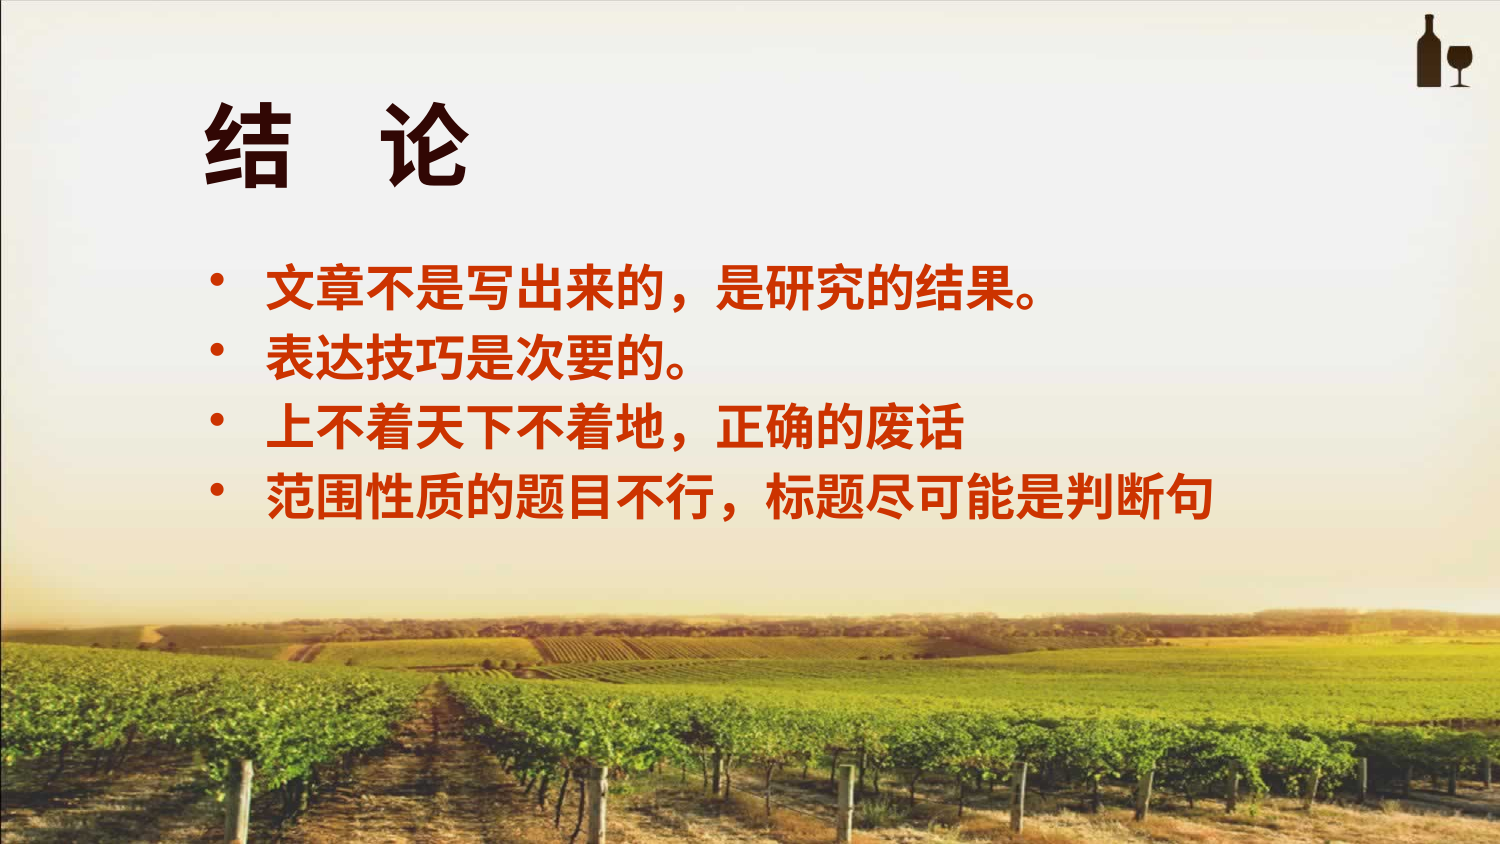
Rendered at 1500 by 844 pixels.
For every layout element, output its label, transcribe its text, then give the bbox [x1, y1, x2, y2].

list 文章不是写出来的，是研究的结果。 表达技巧是次要的。 上不着天下不着地，正确的废话 范围性质的题目不行，标题尽可能是判断句 [193, 248, 1470, 755]
title 结 论 [188, 26, 1468, 207]
picture [0, 0, 1500, 844]
